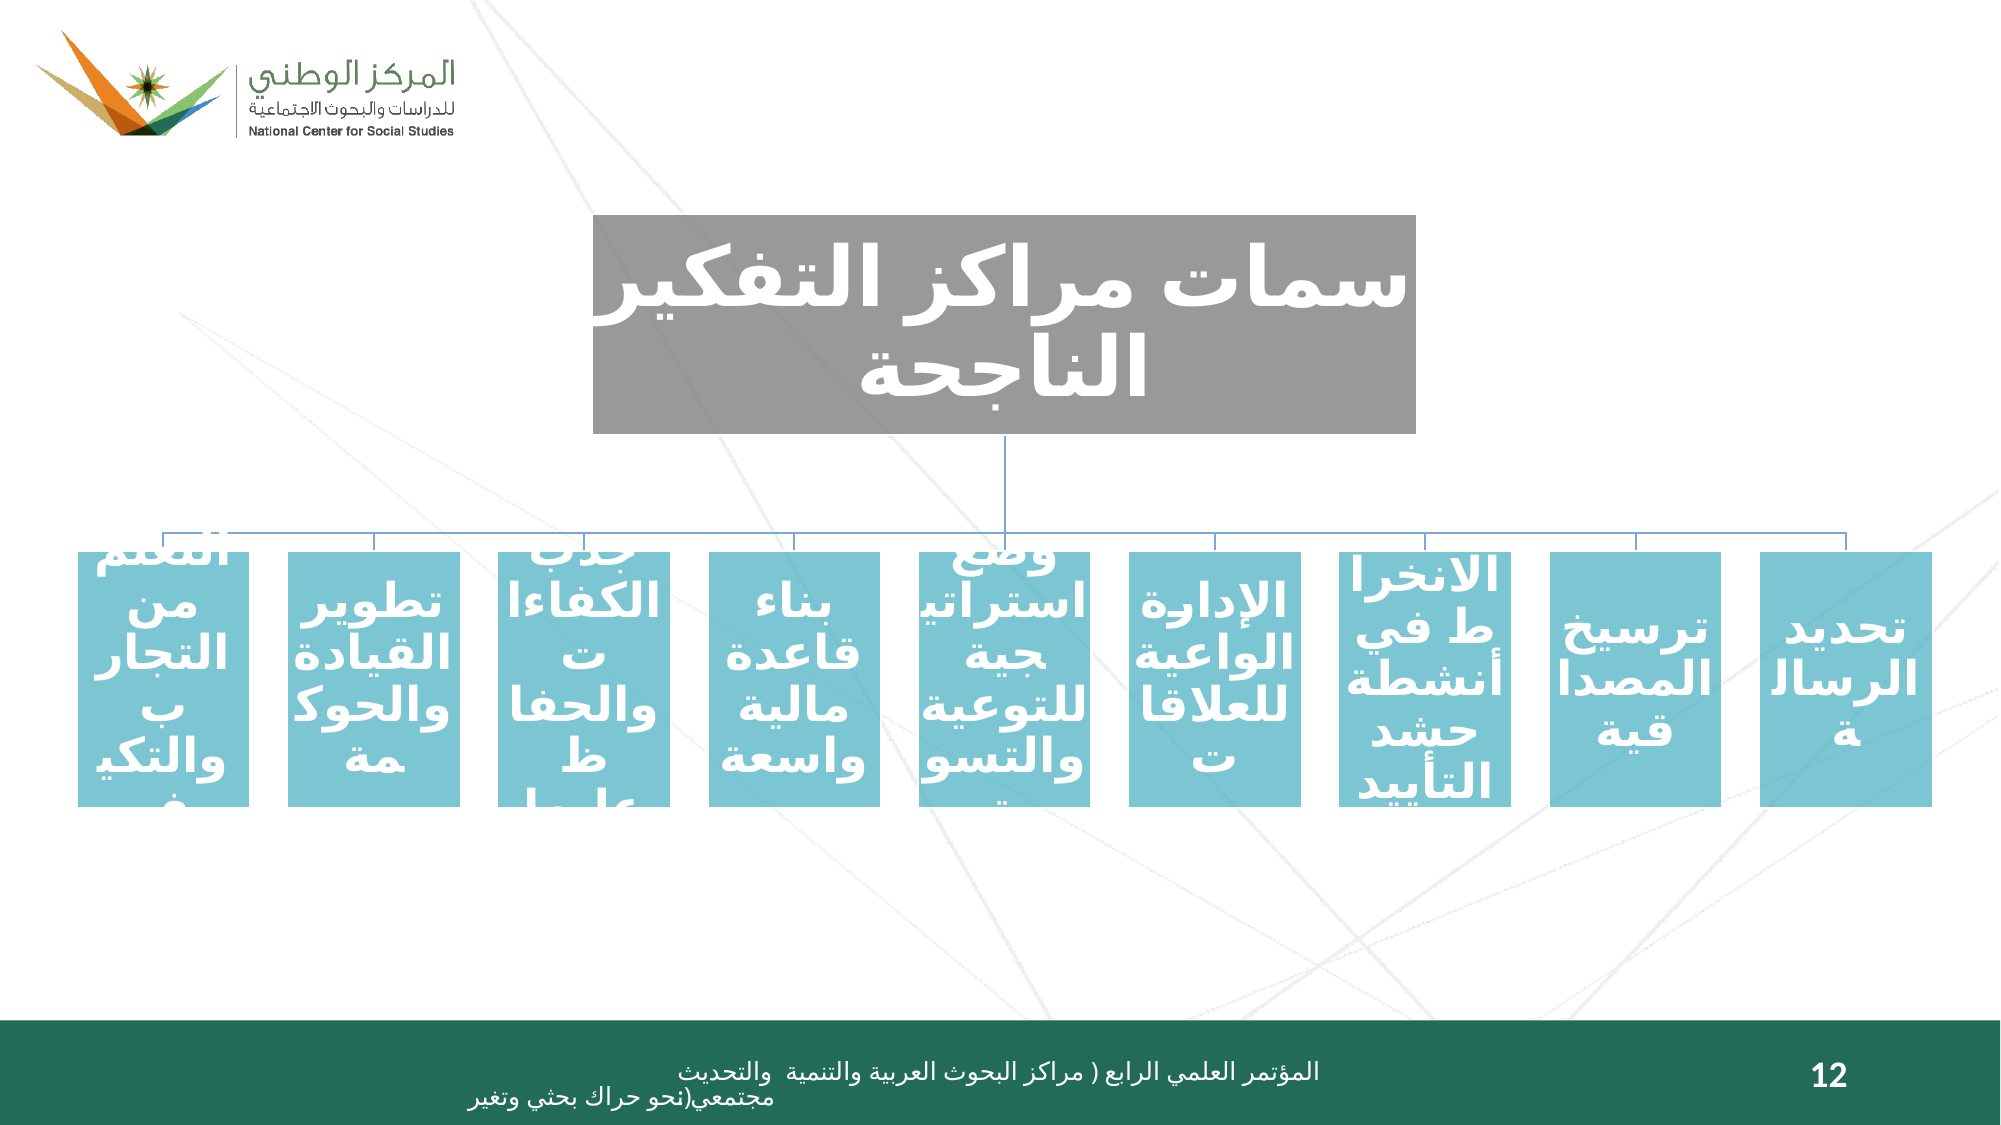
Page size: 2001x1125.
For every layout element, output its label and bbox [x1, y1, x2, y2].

picture [18, 0, 1999, 1020]
text_box [75, 198, 1934, 1103]
